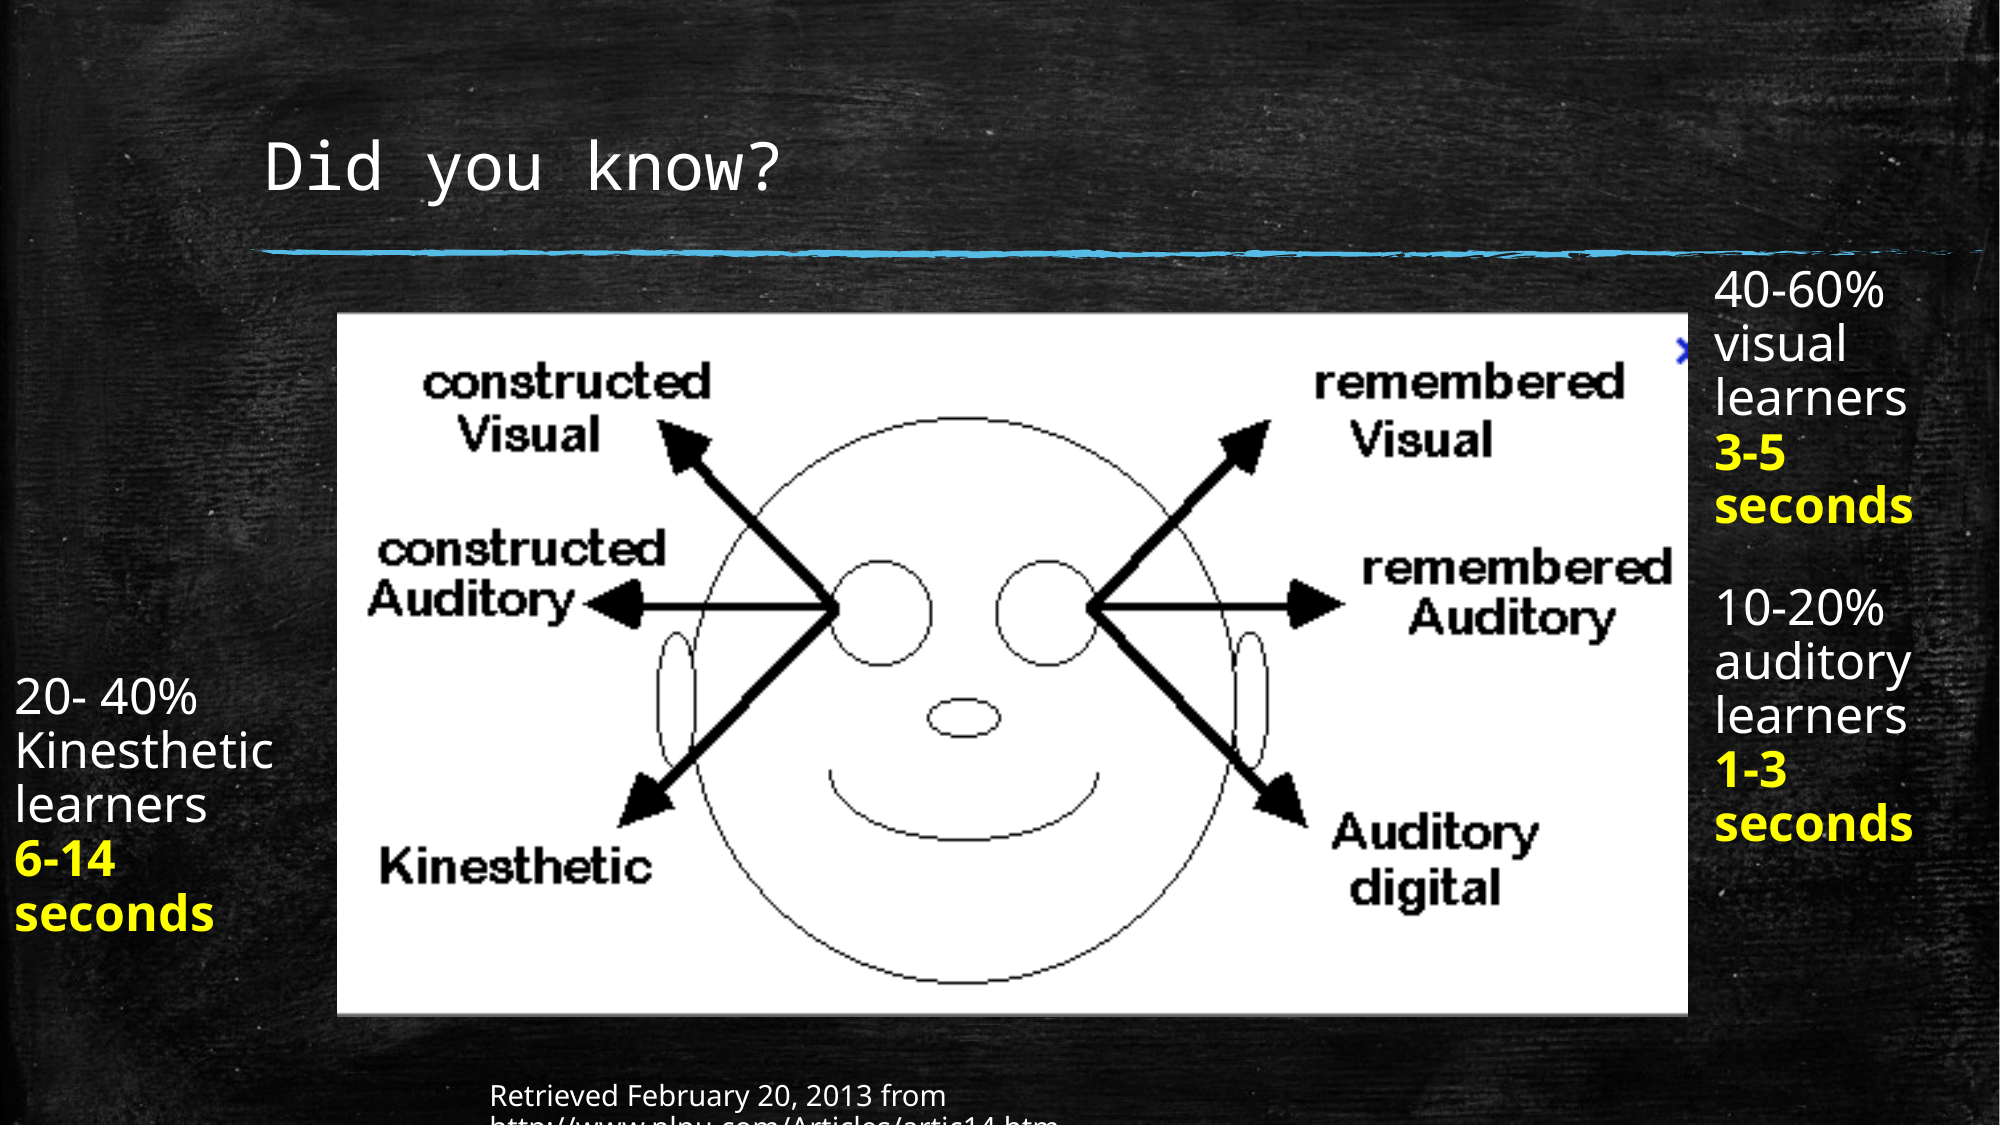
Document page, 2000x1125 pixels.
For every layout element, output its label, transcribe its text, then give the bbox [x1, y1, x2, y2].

text_box 10-20% auditory learners 1-3 seconds [1699, 574, 1975, 860]
text_box 20- 40% Kinesthetic learners 6-14 seconds [0, 664, 313, 950]
picture [337, 312, 1688, 1017]
text_box Retrieved February 20, 2013 from http://www.nlpu.com/Articles/artic14.htm [474, 1074, 1438, 1125]
title Did you know? [249, 45, 1750, 213]
text_box 40-60% visual learners 3-5 seconds [1699, 257, 2000, 543]
